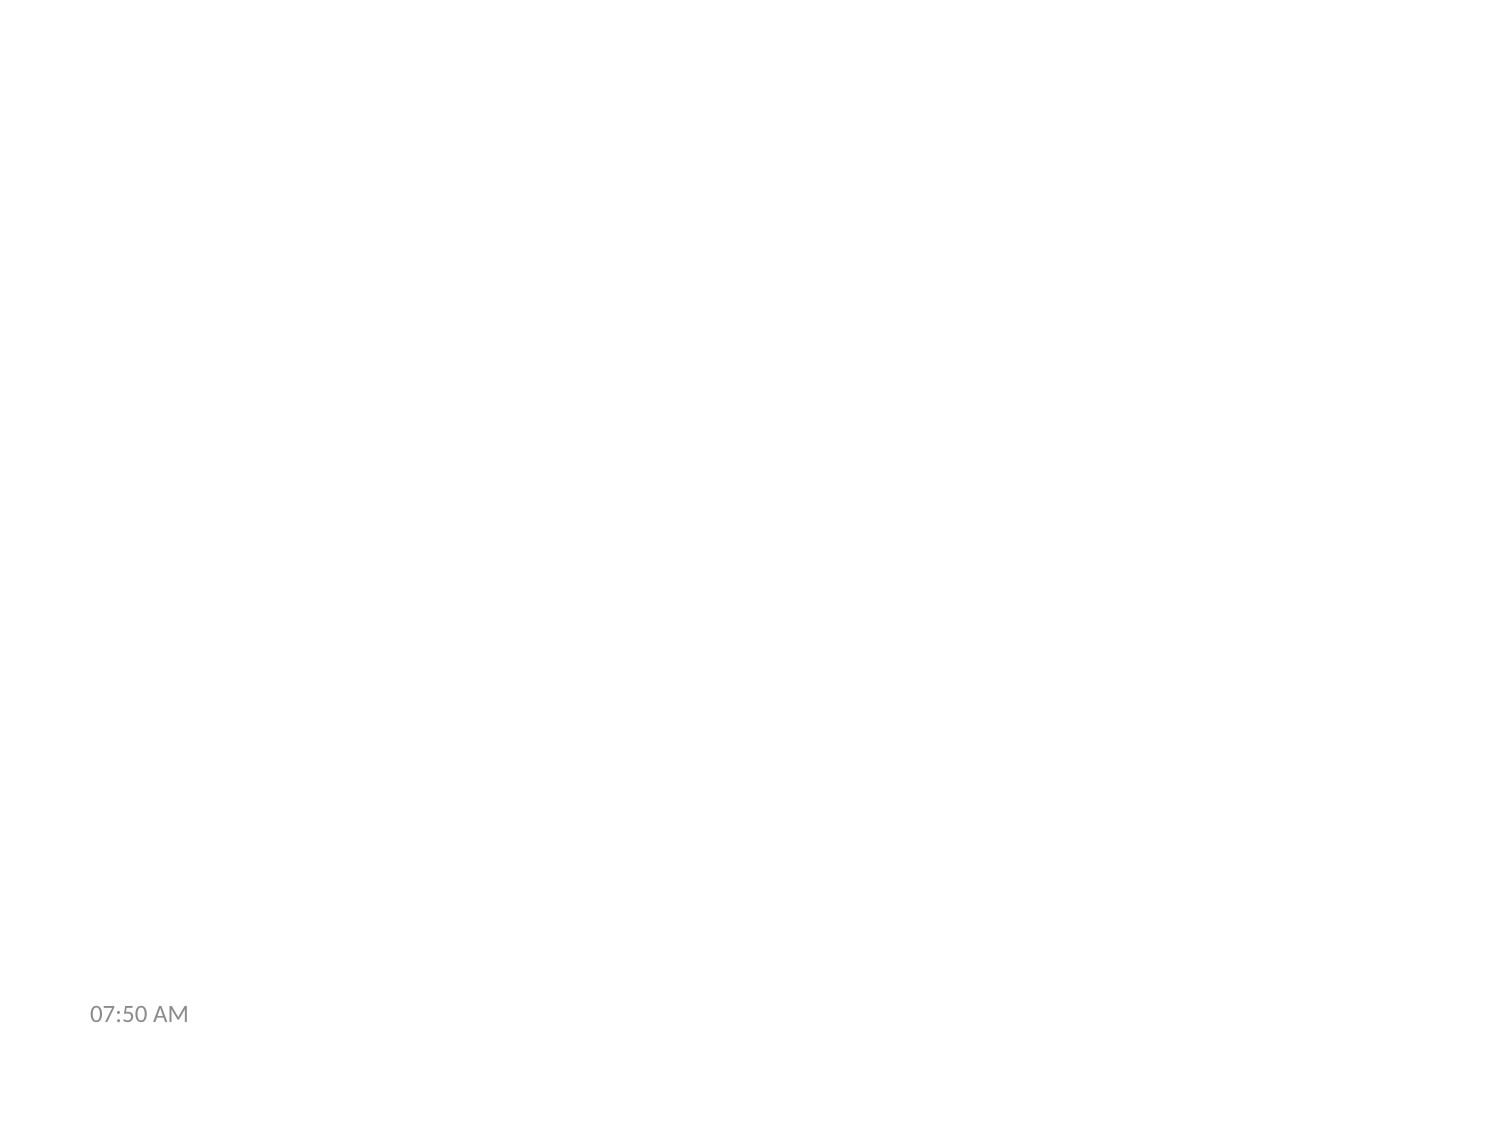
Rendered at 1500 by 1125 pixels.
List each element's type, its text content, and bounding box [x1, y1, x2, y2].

text_box 3:35 PM [75, 982, 425, 1043]
